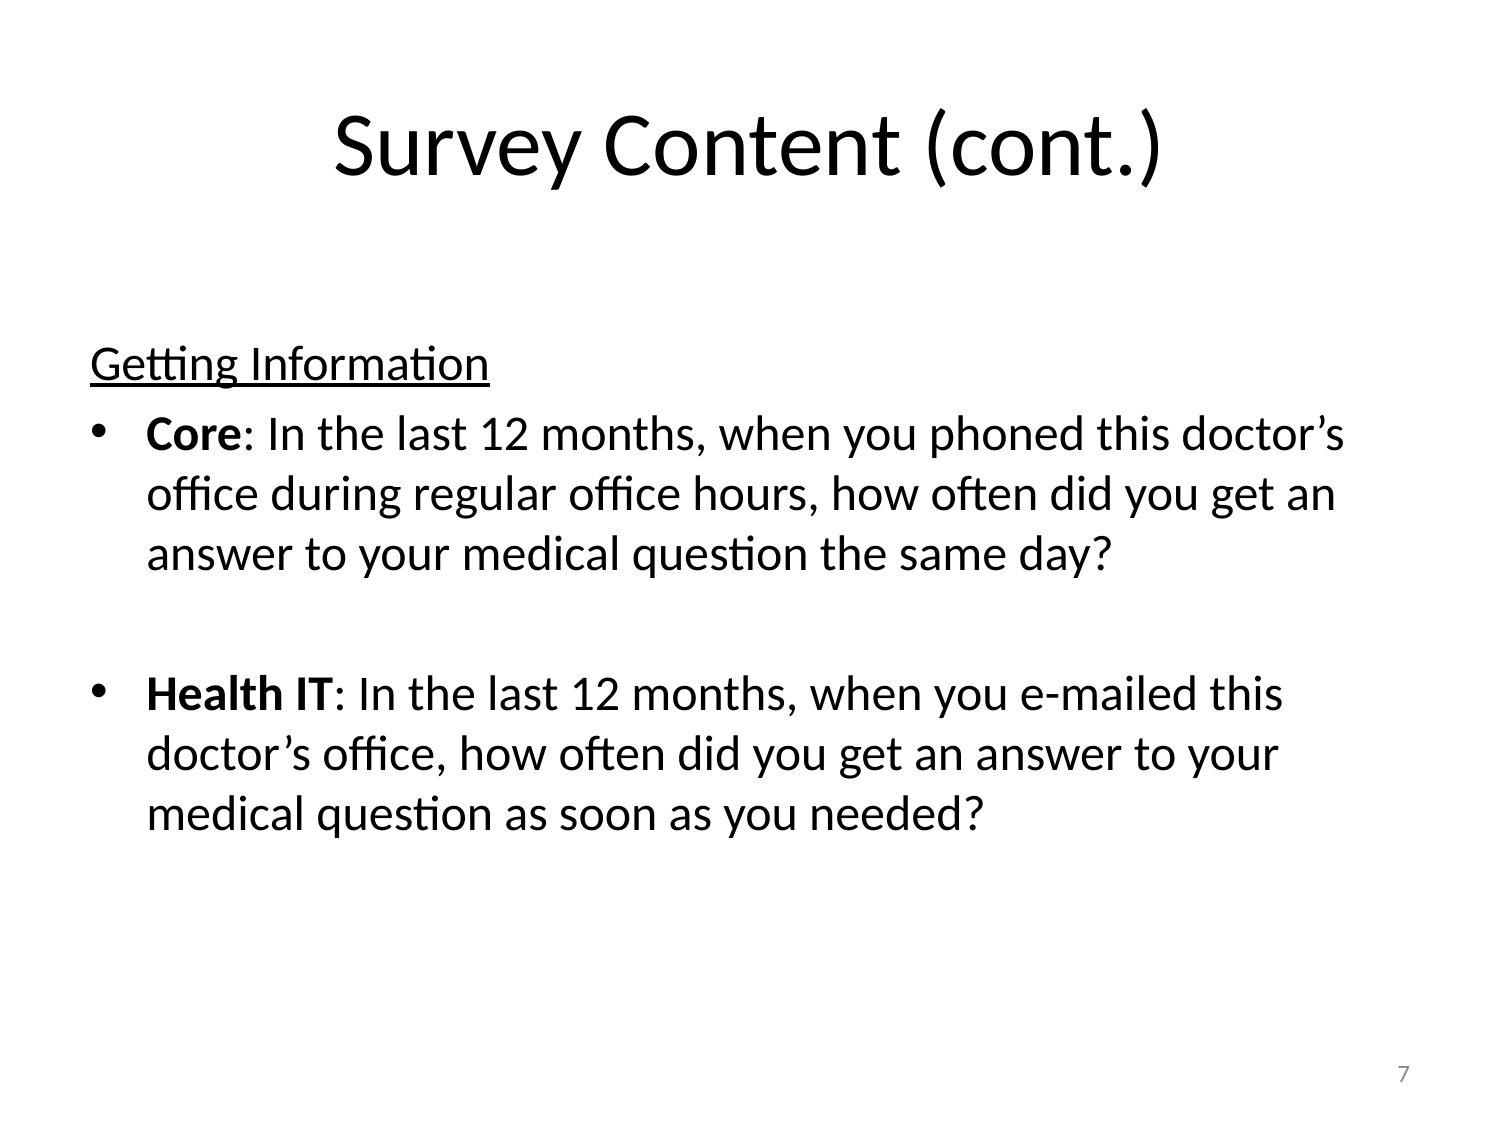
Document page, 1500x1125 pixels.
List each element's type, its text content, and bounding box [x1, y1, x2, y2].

slide_number 7 [1074, 1042, 1425, 1103]
list Getting Information Core: In the last 12 months, when you phoned this doctor’s office during regular office hours, how often did you get an answer to your medical question the same day? Health IT: In the last 12 months, when you e-mailed this doctor’s office, how often did you get an answer to your medical question as soon as you needed? [75, 262, 1425, 1005]
title Survey Content (cont.) [75, 45, 1425, 233]
